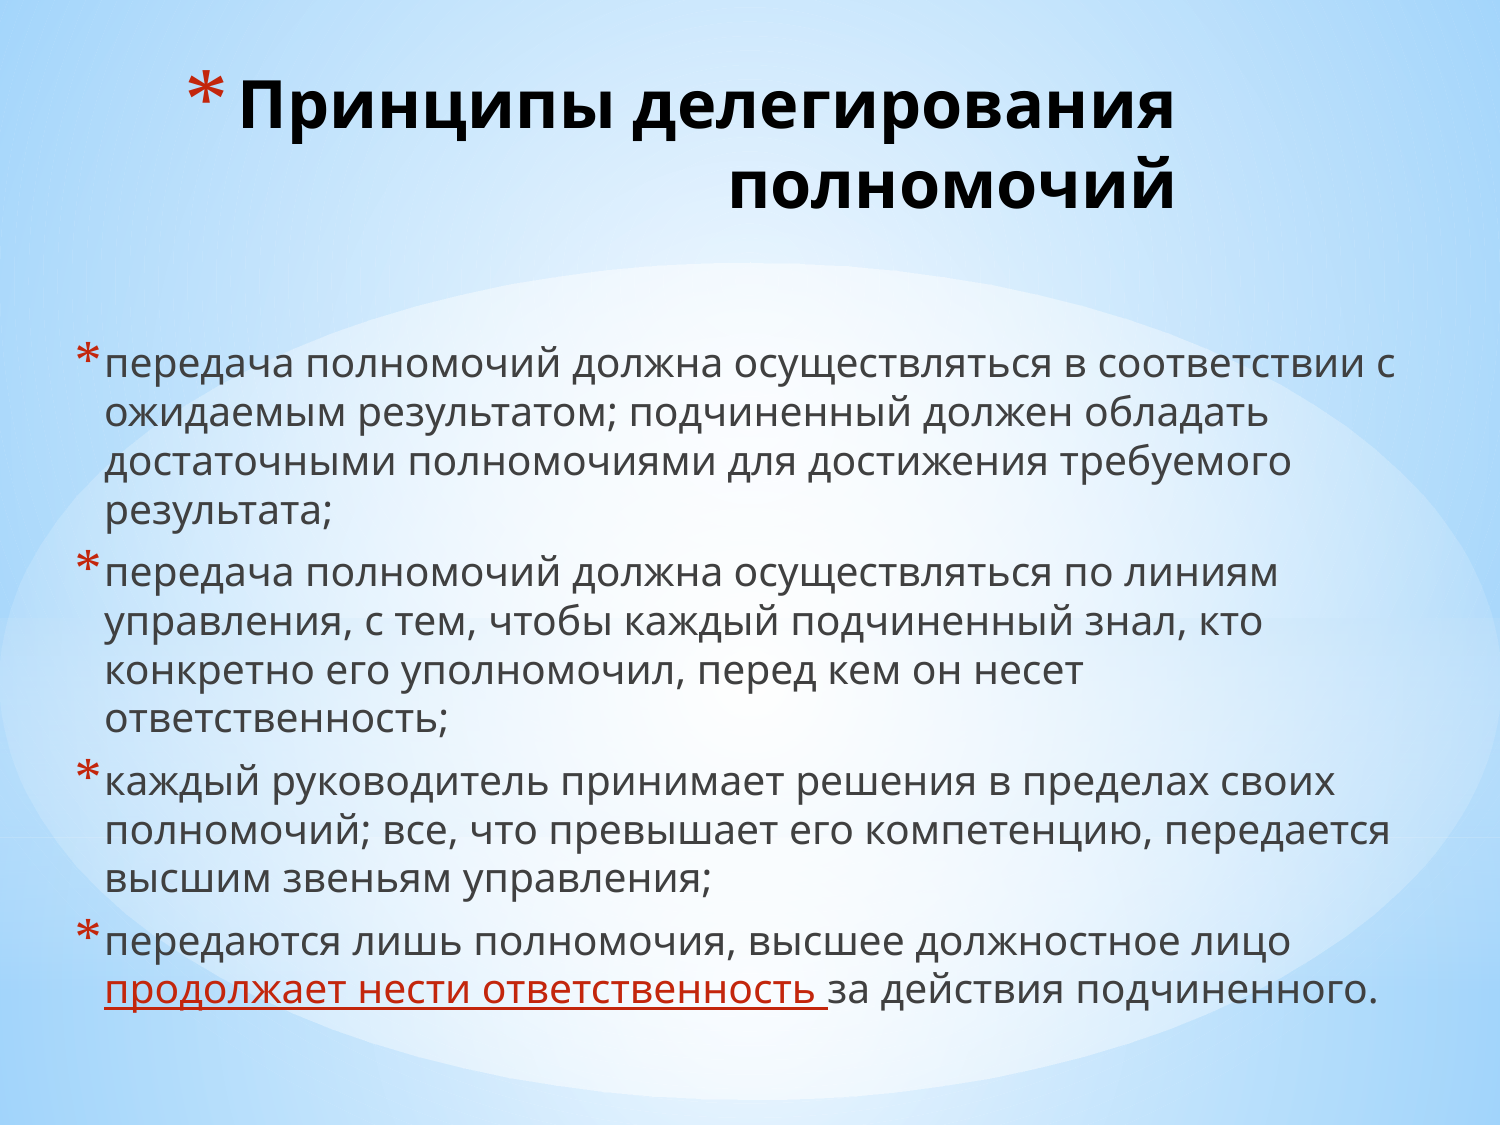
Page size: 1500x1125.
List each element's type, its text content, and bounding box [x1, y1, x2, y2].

list передача полномочий должна осуществляться в соответствии с ожидаемым результатом; подчиненный должен обладать достаточными полномочиями для достижения требуемого результата; передача полномочий должна осуществляться по линиям управления, с тем, чтобы каждый подчиненный знал, кто конкретно его уполномочил, перед кем он несет ответственность; каждый руководитель принимает решения в пределах своих полномочий; все, что превышает его компетенцию, передается высшим звеньям управления; передаются лишь полномочия, высшее должностное лицо продолжает нести ответственность за действия подчиненного. [53, 267, 1424, 1027]
title Принципы делегирования полномочий [123, 54, 1193, 244]
